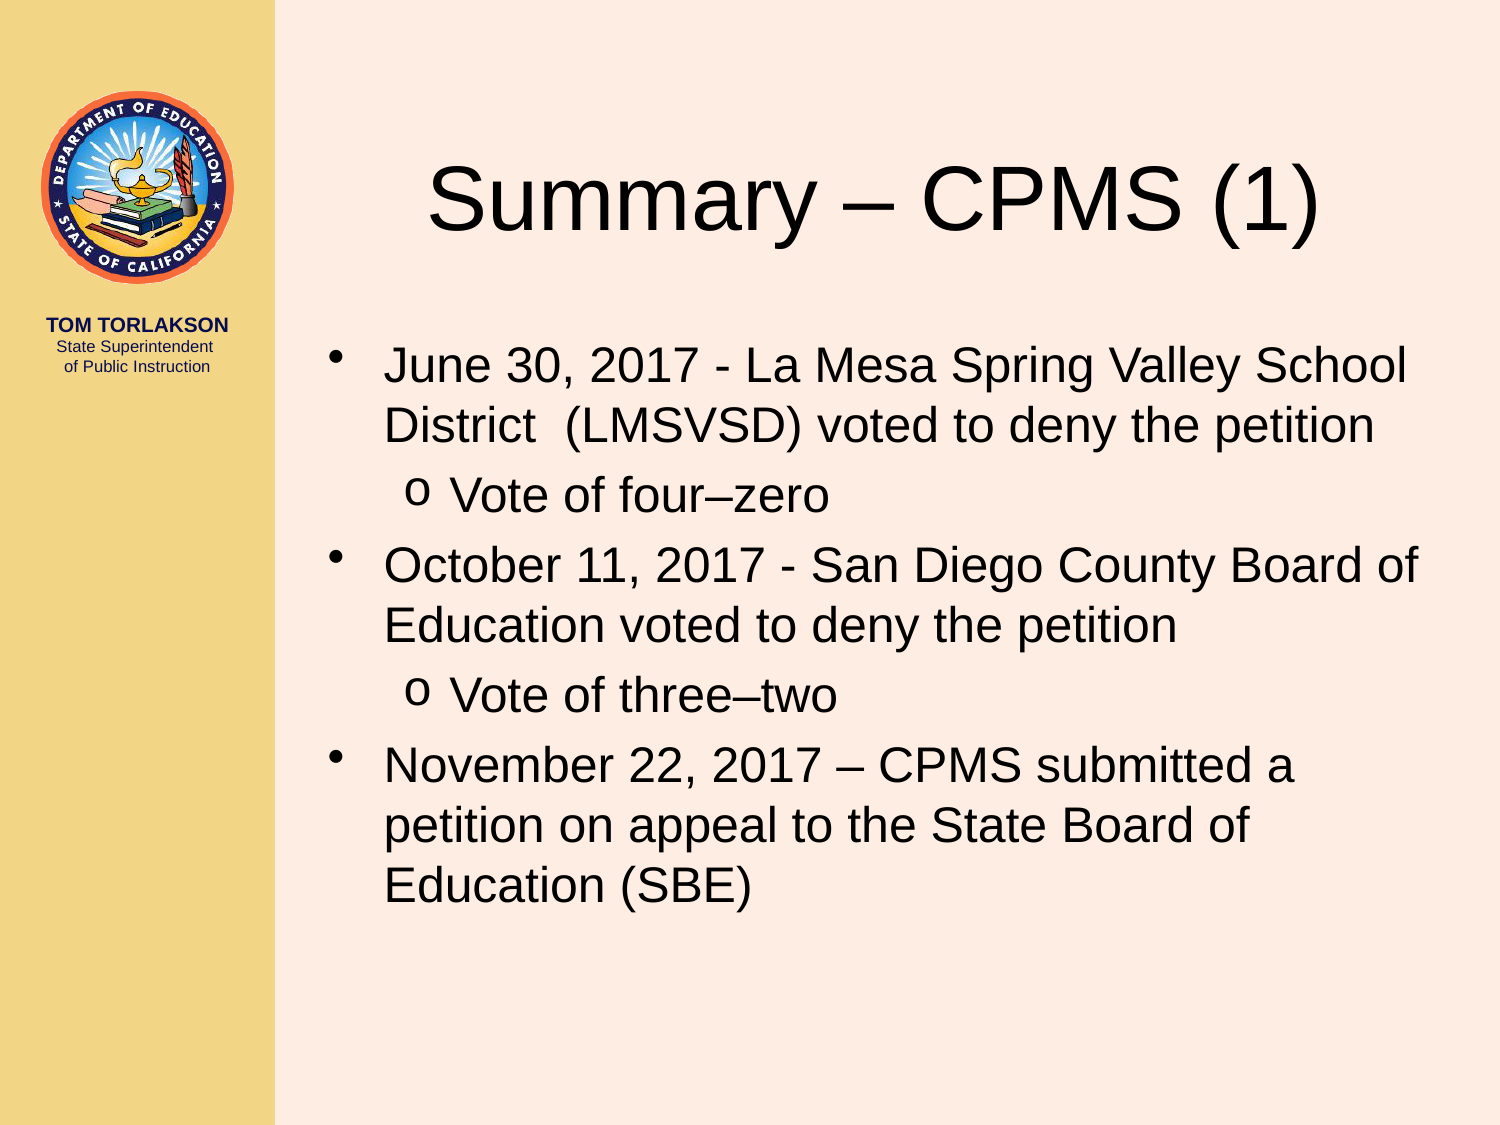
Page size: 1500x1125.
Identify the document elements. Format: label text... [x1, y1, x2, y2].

picture [24, 74, 250, 300]
list June 30, 2017 - La Mesa Spring Valley School District (LMSVSD) voted to deny the petition Vote of four–zero October 11, 2017 - San Diego County Board of Education voted to deny the petition Vote of three–two November 22, 2017 – CPMS submitted a petition on appeal to the State Board of Education (SBE) [312, 324, 1438, 1000]
title Summary – CPMS (1) [312, 99, 1438, 288]
